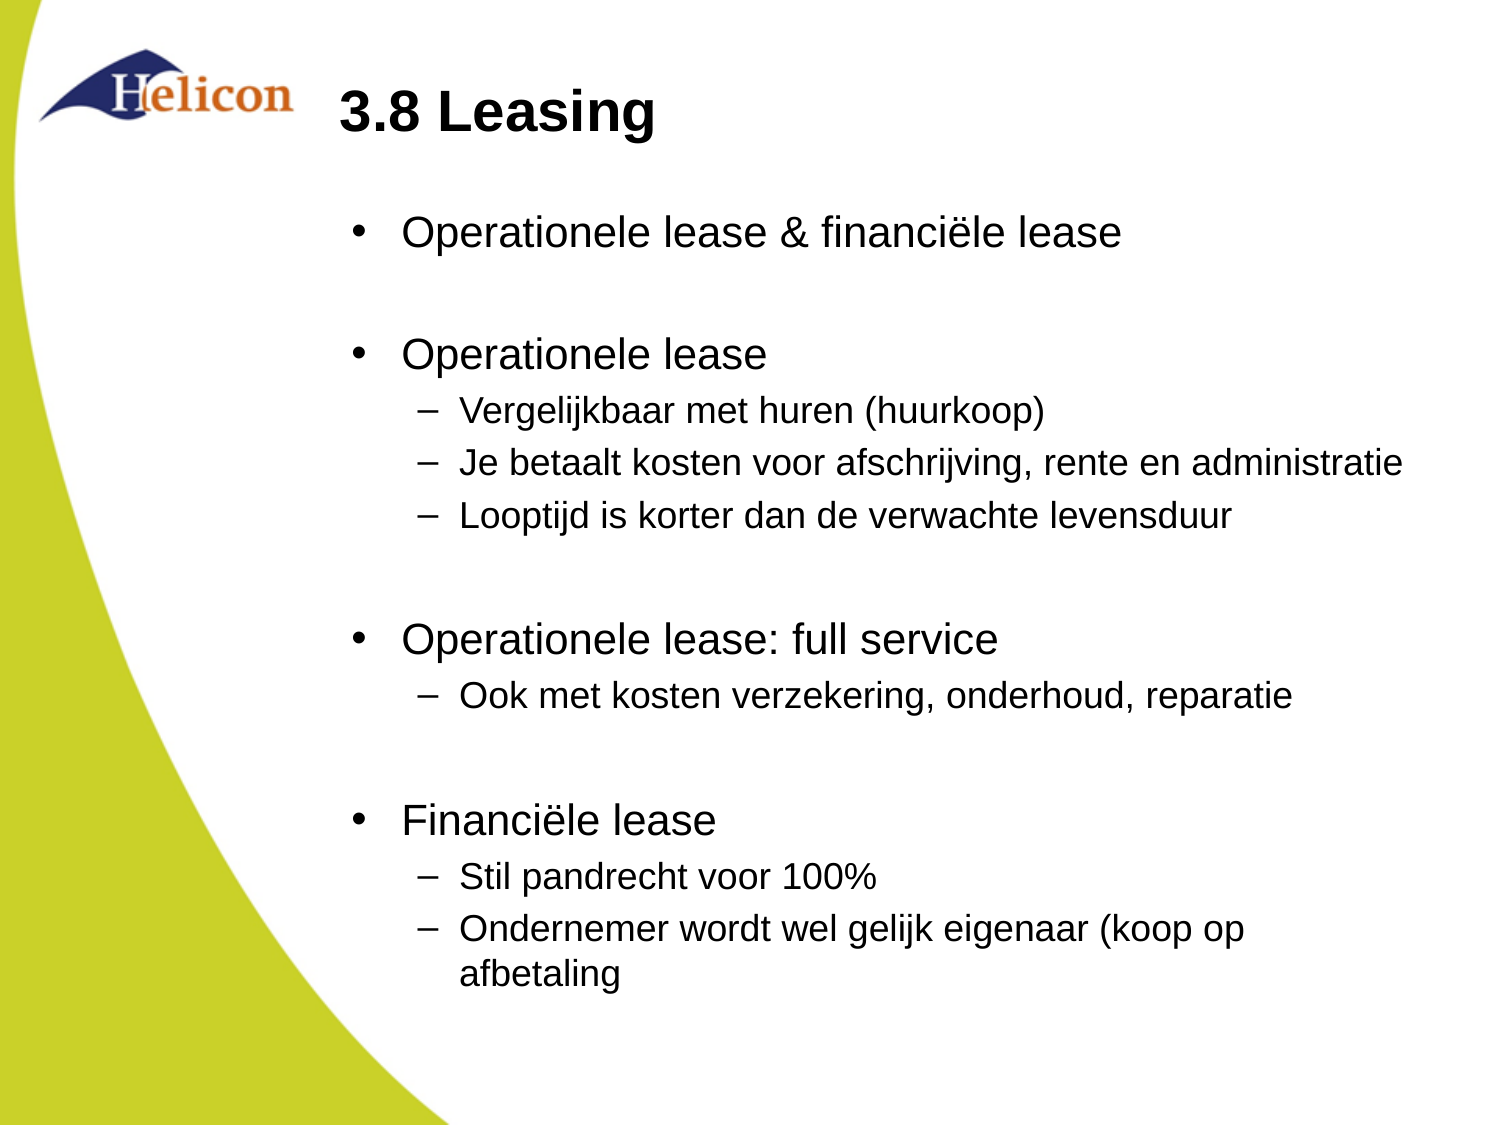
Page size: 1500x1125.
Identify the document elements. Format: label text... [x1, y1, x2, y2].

title 3.8 Leasing [324, 54, 1415, 161]
list Operationele lease & financiële lease Operationele lease Vergelijkbaar met huren (huurkoop) Je betaalt kosten voor afschrijving, rente en administratie Looptijd is korter dan de verwachte levensduur Operationele lease: full service Ook met kosten verzekering, onderhoud, reparatie Financiële lease Stil pandrecht voor 100% Ondernemer wordt wel gelijk eigenaar (koop op afbetaling [336, 196, 1425, 1005]
picture [0, 0, 1500, 1125]
